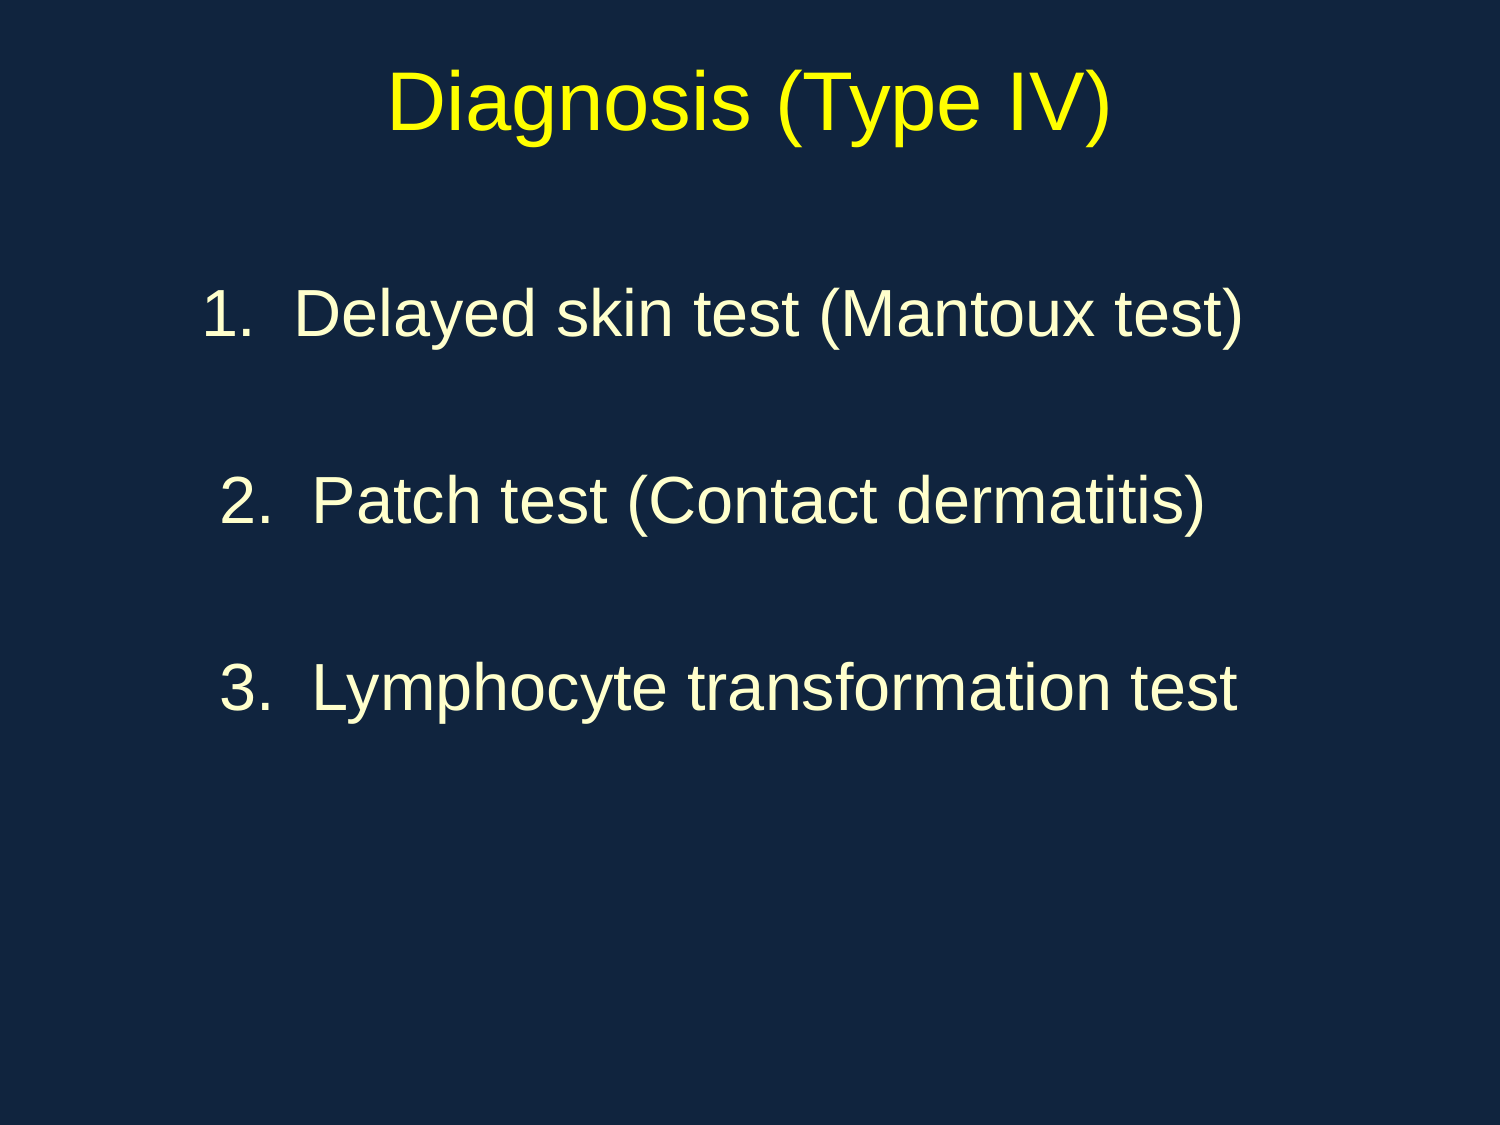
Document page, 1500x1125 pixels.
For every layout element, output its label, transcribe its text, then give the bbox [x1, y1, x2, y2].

title Diagnosis (Type IV) [75, 45, 1425, 150]
list 1. Delayed skin test (Mantoux test) 2. Patch test (Contact dermatitis) 3. Lymphocyte transformation test [75, 262, 1425, 1005]
